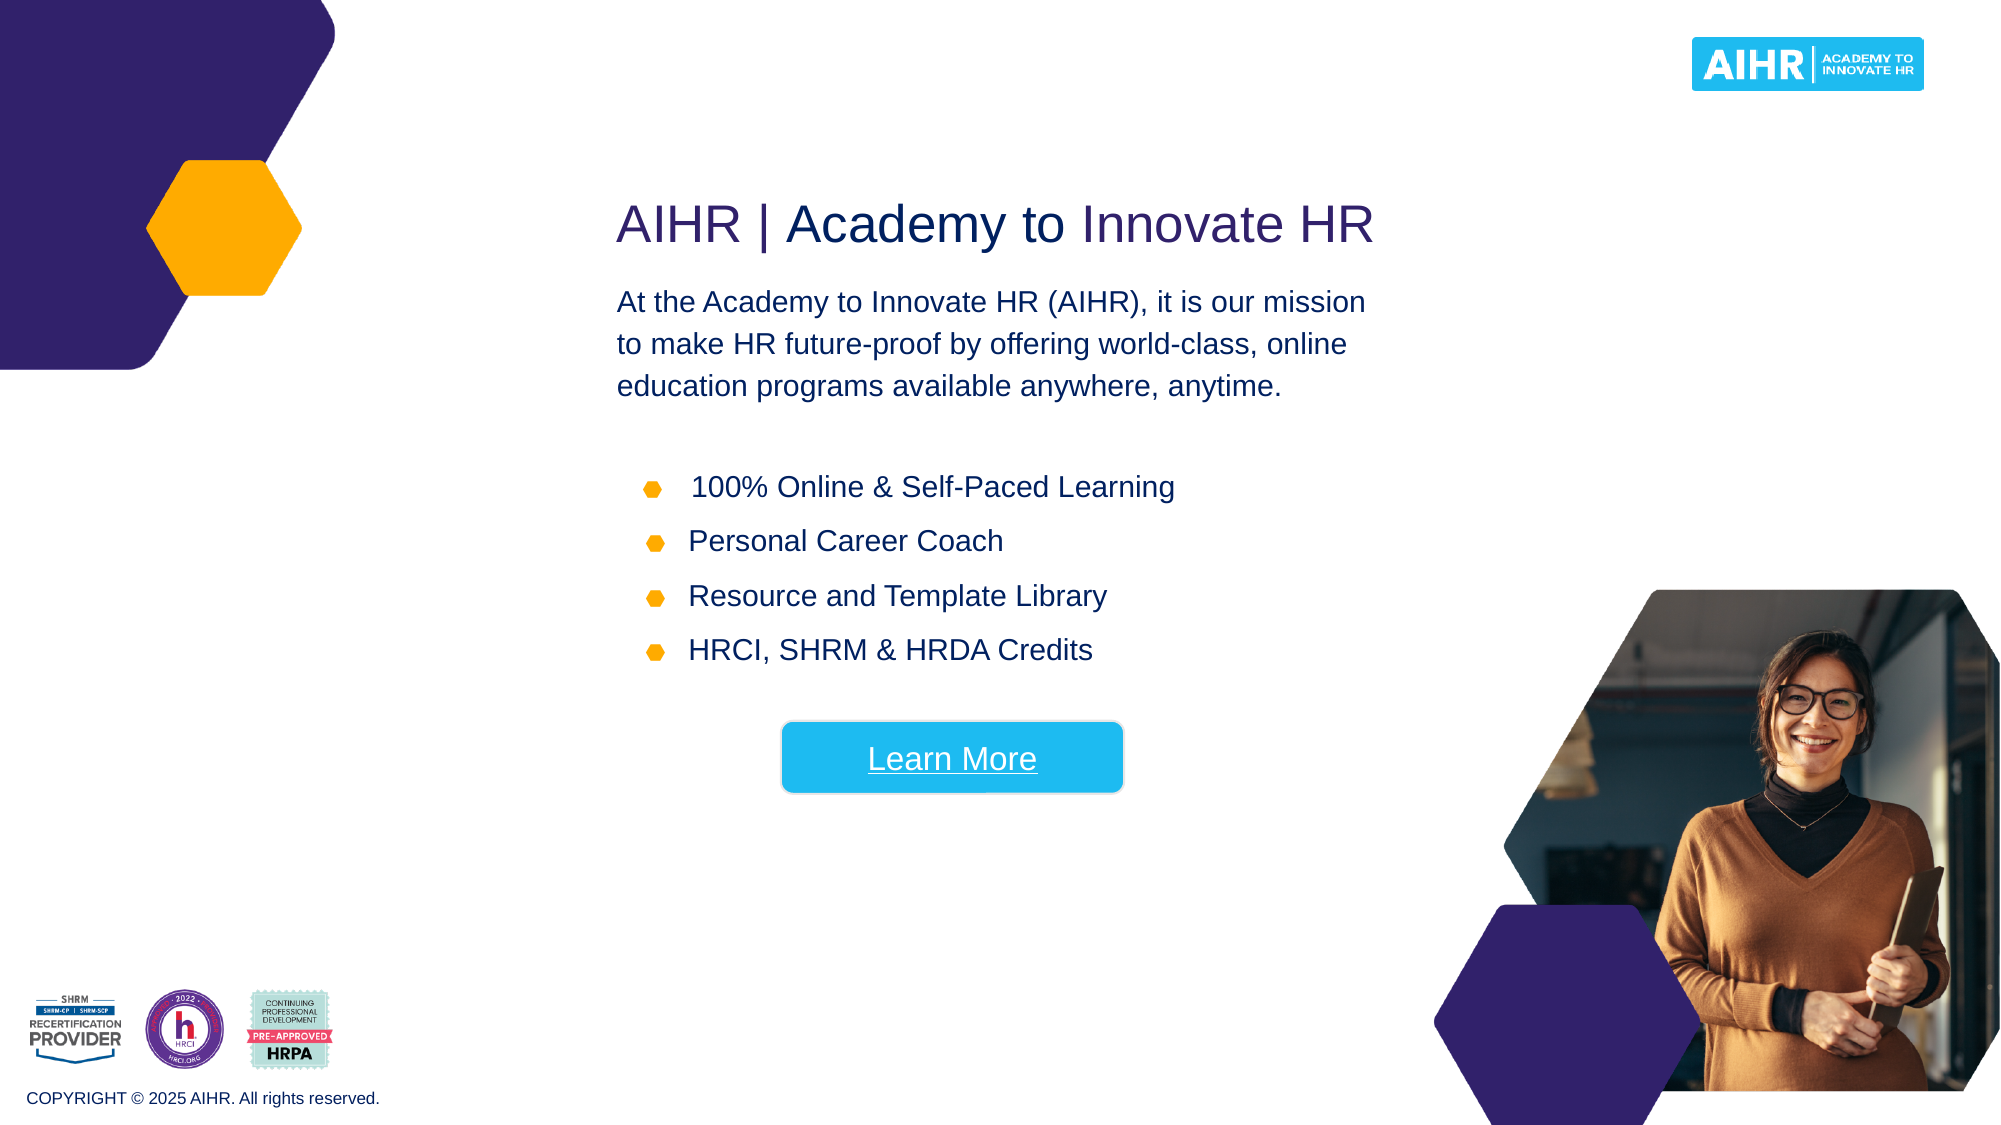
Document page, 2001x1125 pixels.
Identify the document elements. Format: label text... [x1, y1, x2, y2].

picture [30, 984, 121, 1076]
text_box At the Academy to Innovate HR (AIHR), it is our mission to make HR future-proof by offering world-class, online education programs available anywhere, anytime. [602, 269, 1451, 410]
picture [1692, 37, 1924, 91]
picture [1370, 538, 2000, 1125]
text_box AIHR | Academy to Innovate HR [602, 182, 1449, 261]
picture [145, 989, 224, 1069]
text_box ⬣ 100% Online & Self-Paced Learning ⬣ Personal Career Coach ⬣ Resource and Template Library ⬣ HRCI, SHRM & HRDA Credits [443, 441, 1240, 674]
text_box COPYRIGHT © 2025 AIHR. All rights reserved. [11, 1079, 808, 1115]
picture [0, 0, 348, 389]
picture [245, 989, 333, 1070]
text_box Learn More [779, 719, 1126, 795]
